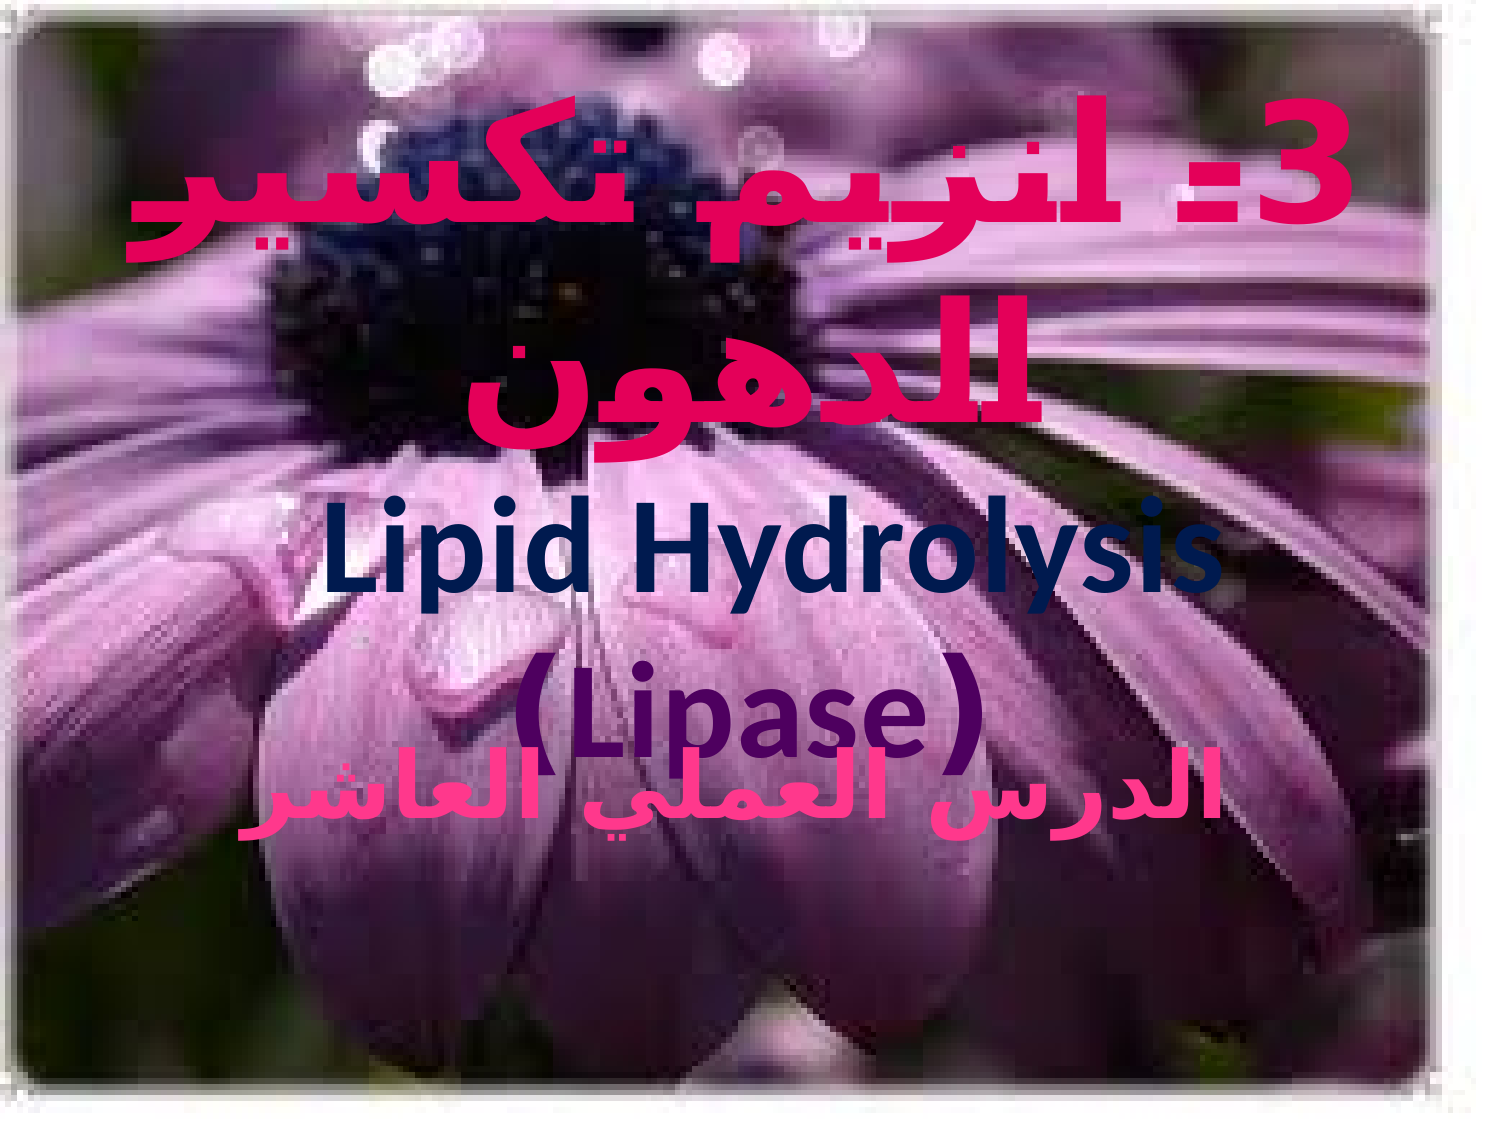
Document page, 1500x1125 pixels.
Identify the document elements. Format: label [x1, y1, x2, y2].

list [0, 0, 1500, 1125]
